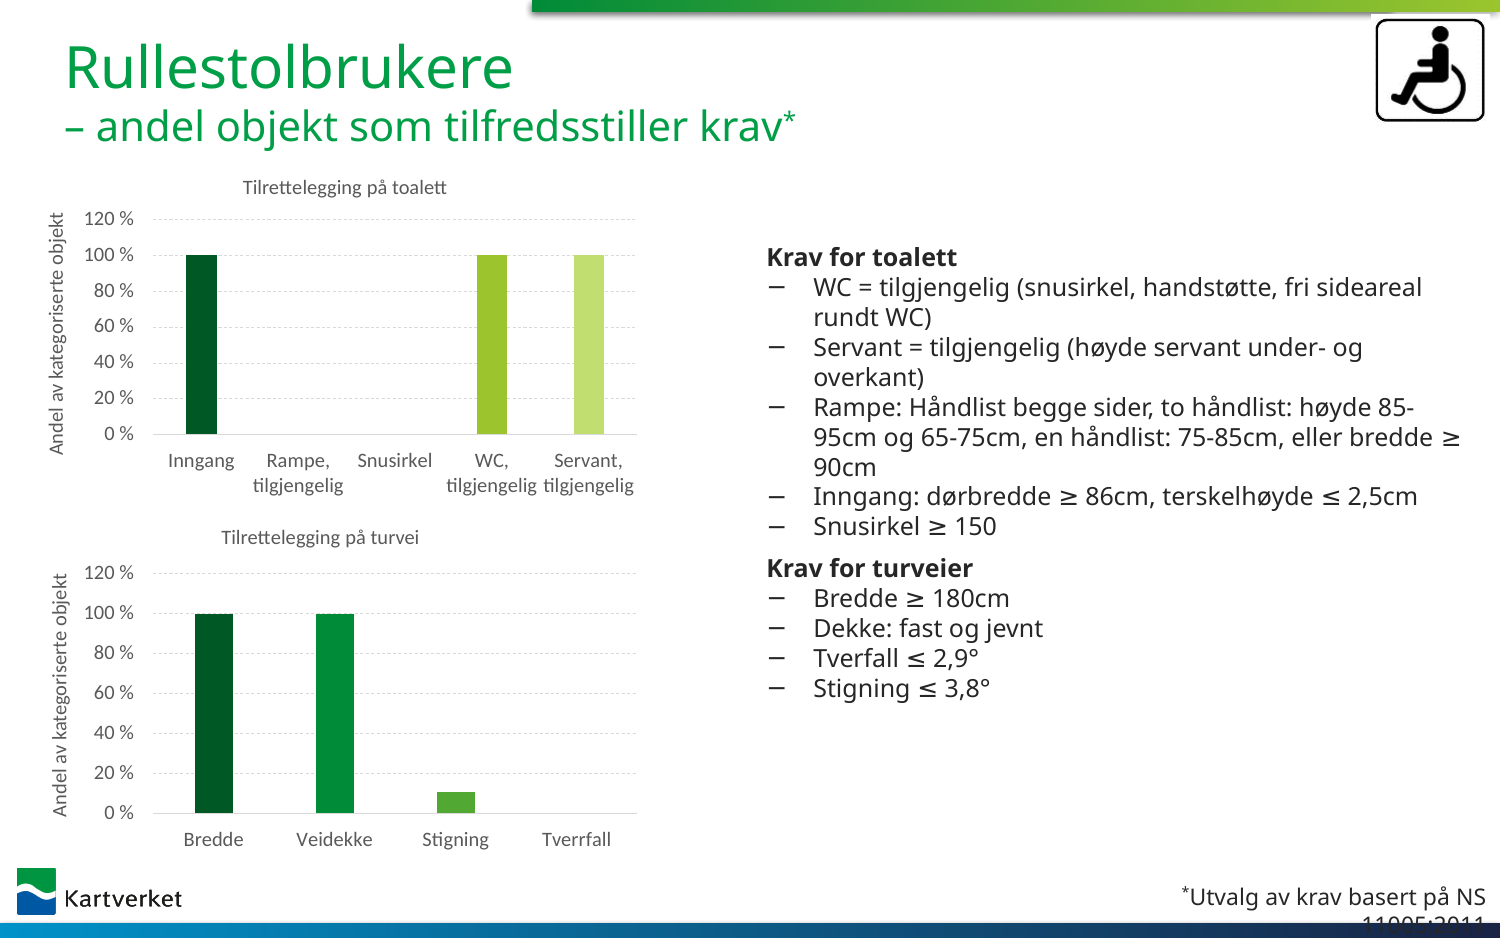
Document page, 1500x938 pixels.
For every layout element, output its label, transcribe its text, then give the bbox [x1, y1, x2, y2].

picture [41, 166, 650, 505]
picture [41, 520, 650, 859]
text_box *Utvalg av krav basert på NS 11005:2011 [1068, 873, 1500, 938]
text_box Krav for toalett WC = tilgjengelig (snusirkel, handstøtte, fri sideareal rundt WC) Servant = tilgjengelig (høyde servant under- og overkant) Rampe: Håndlist begge sider, to håndlist: høyde 85-95cm og 65-75cm, en håndlist: 75-85cm, eller bredde ≥ 90cm Inngang: dørbredde ≥ 86cm, terskelhøyde ≤ 2,5cm Snusirkel ≥ 150 [751, 234, 1483, 545]
text_box Rullestolbrukere – andel objekt som tilfredsstiller krav* [49, 14, 1431, 158]
text_box Krav for turveier Bredde ≥ 180cm Dekke: fast og jevnt Tverfall ≤ 2,9° Stigning ≤ 3,8° [751, 545, 1483, 710]
picture [1371, 13, 1491, 127]
